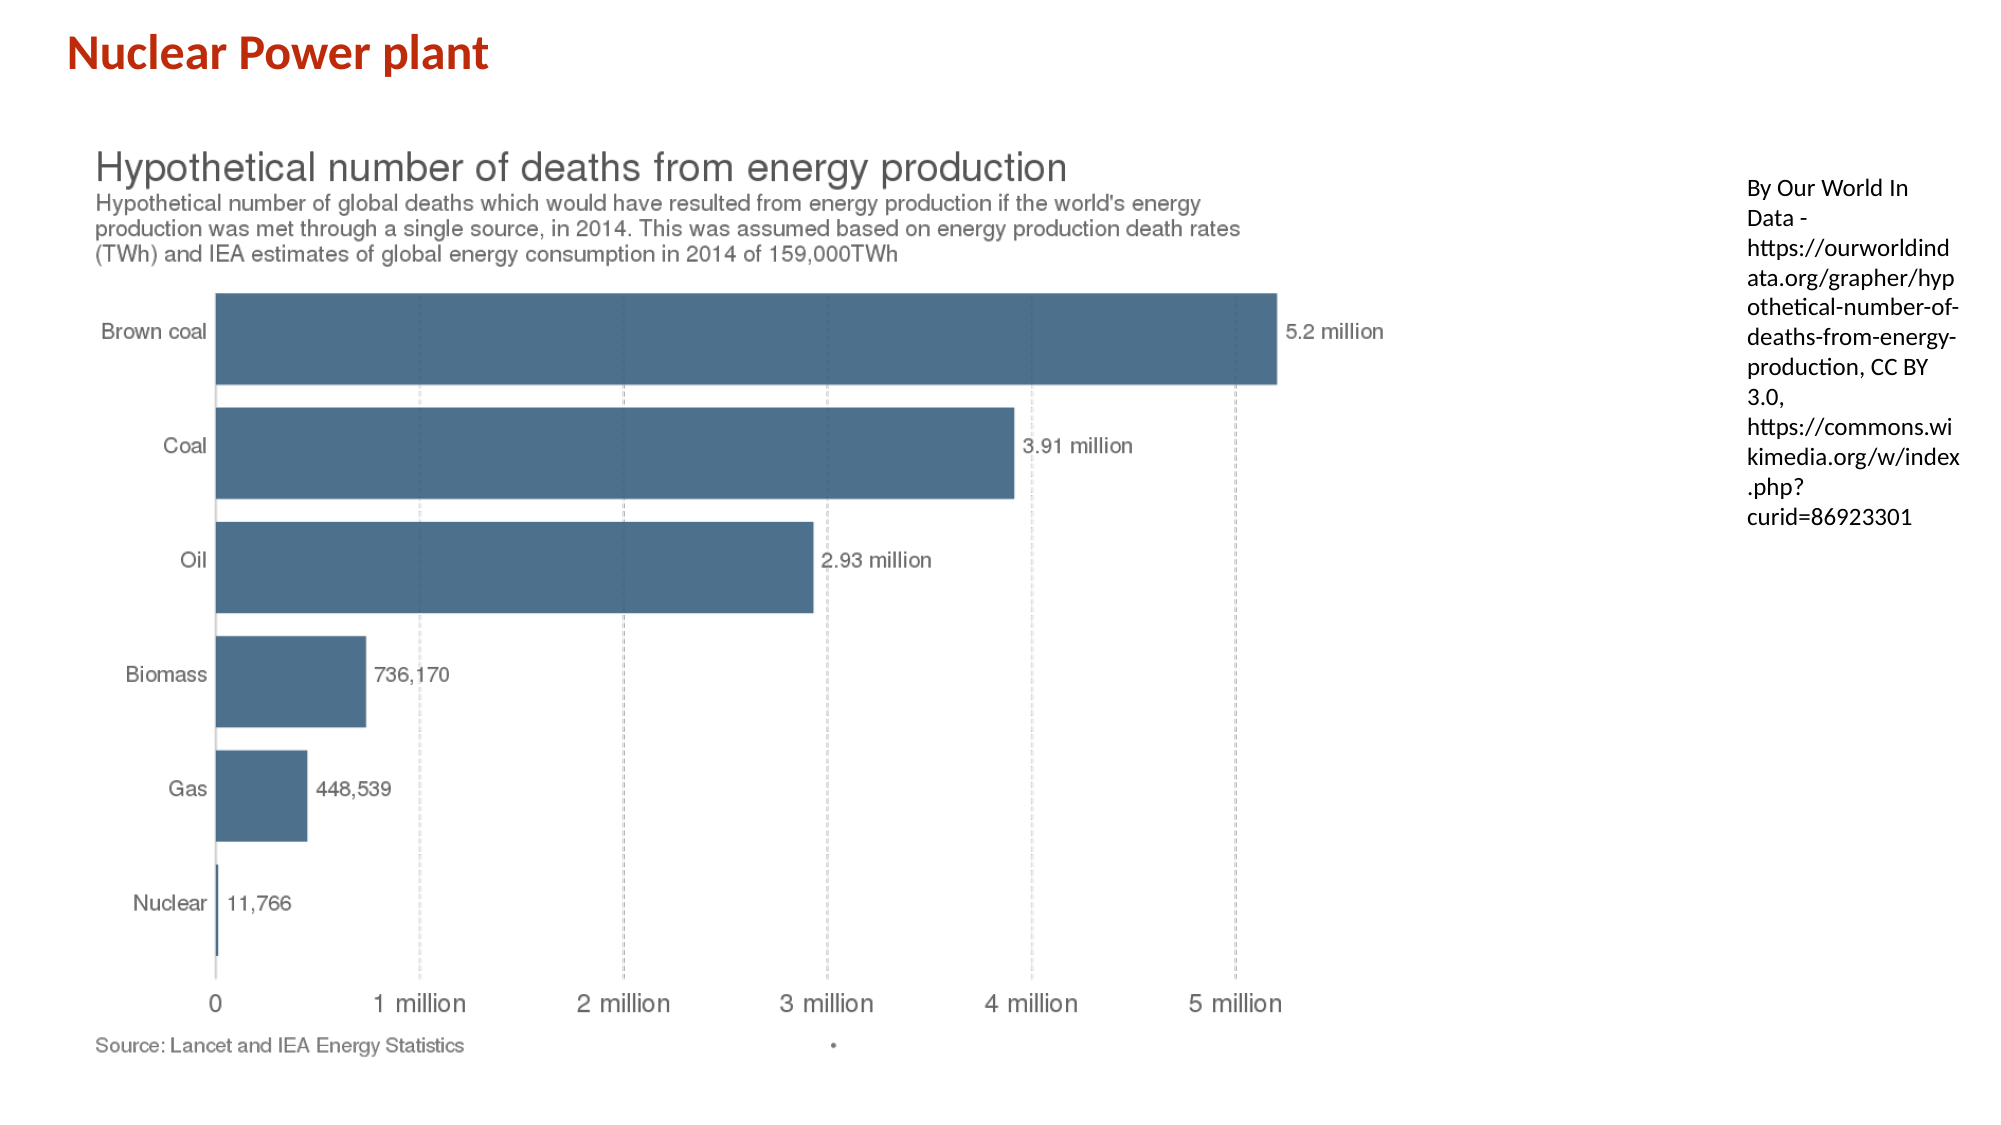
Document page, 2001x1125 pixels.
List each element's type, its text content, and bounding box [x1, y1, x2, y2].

list Nuclear Power plant [52, 26, 1895, 680]
text_box By Our World In Data - https://ourworldindata.org/grapher/hypothetical-number-of-deaths-from-energy-production, CC BY 3.0, https://commons.wikimedia.org/w/index.php?curid=86923301 [1732, 163, 1977, 538]
picture [71, 125, 1426, 1082]
